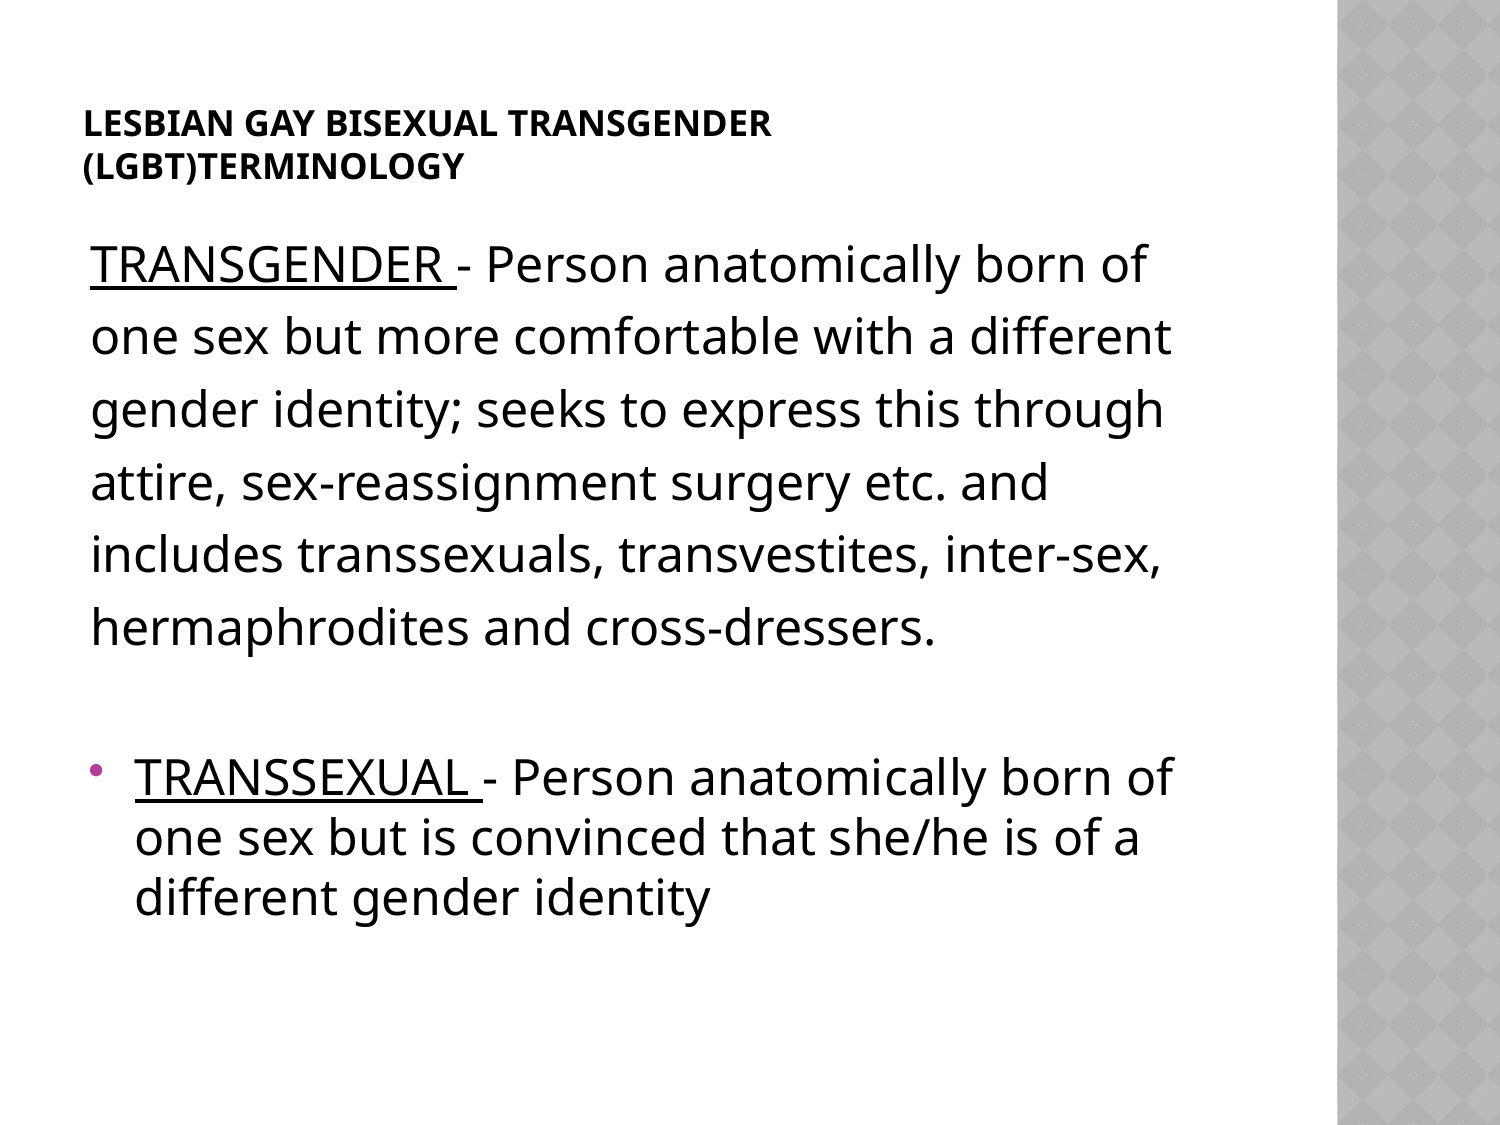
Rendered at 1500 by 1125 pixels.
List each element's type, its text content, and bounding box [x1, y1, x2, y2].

list TRANSGENDER - Person anatomically born of one sex but more comfortable with a different gender identity; seeks to express this through attire, sex-reassignment surgery etc. and includes transsexuals, transvestites, inter-sex, hermaphrodites and cross-dressers. TRANSSEXUAL - Person anatomically born of one sex but is convinced that she/he is of a different gender identity [74, 224, 1263, 1060]
title Lesbian Gay Bisexual Transgender (LGBT)TERMINOLOGY [75, 99, 1263, 224]
